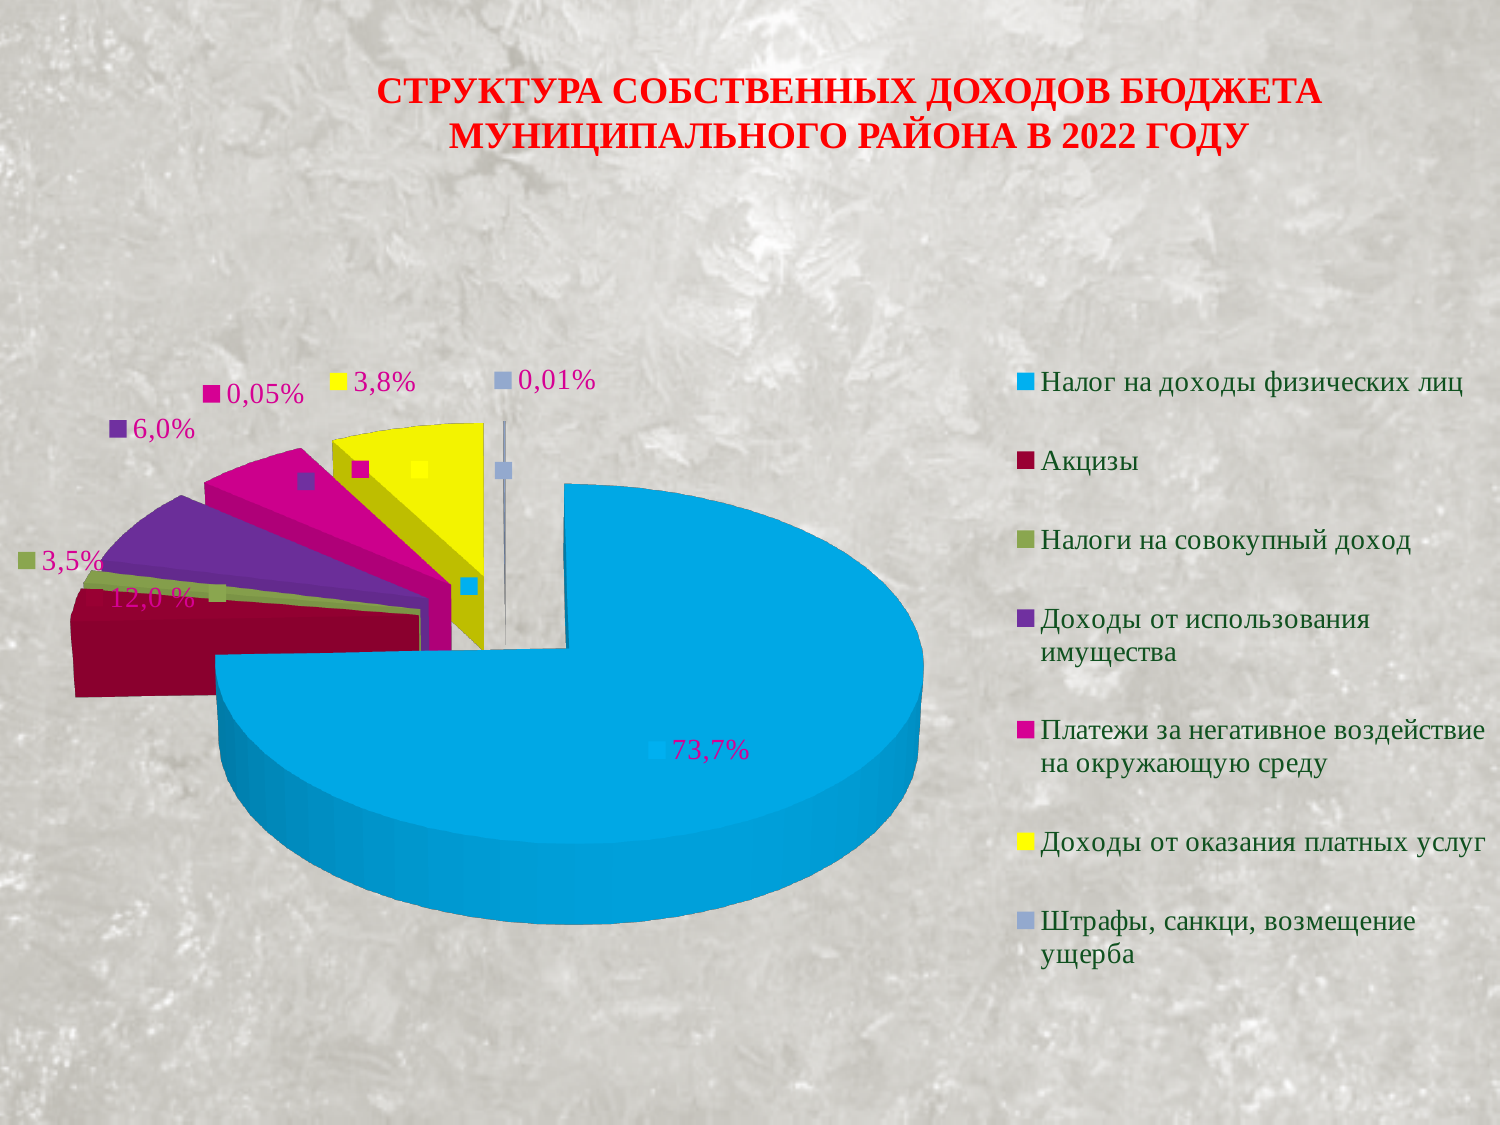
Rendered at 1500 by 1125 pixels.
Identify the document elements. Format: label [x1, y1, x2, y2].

chart [0, 234, 1500, 1125]
picture [0, 0, 1500, 234]
